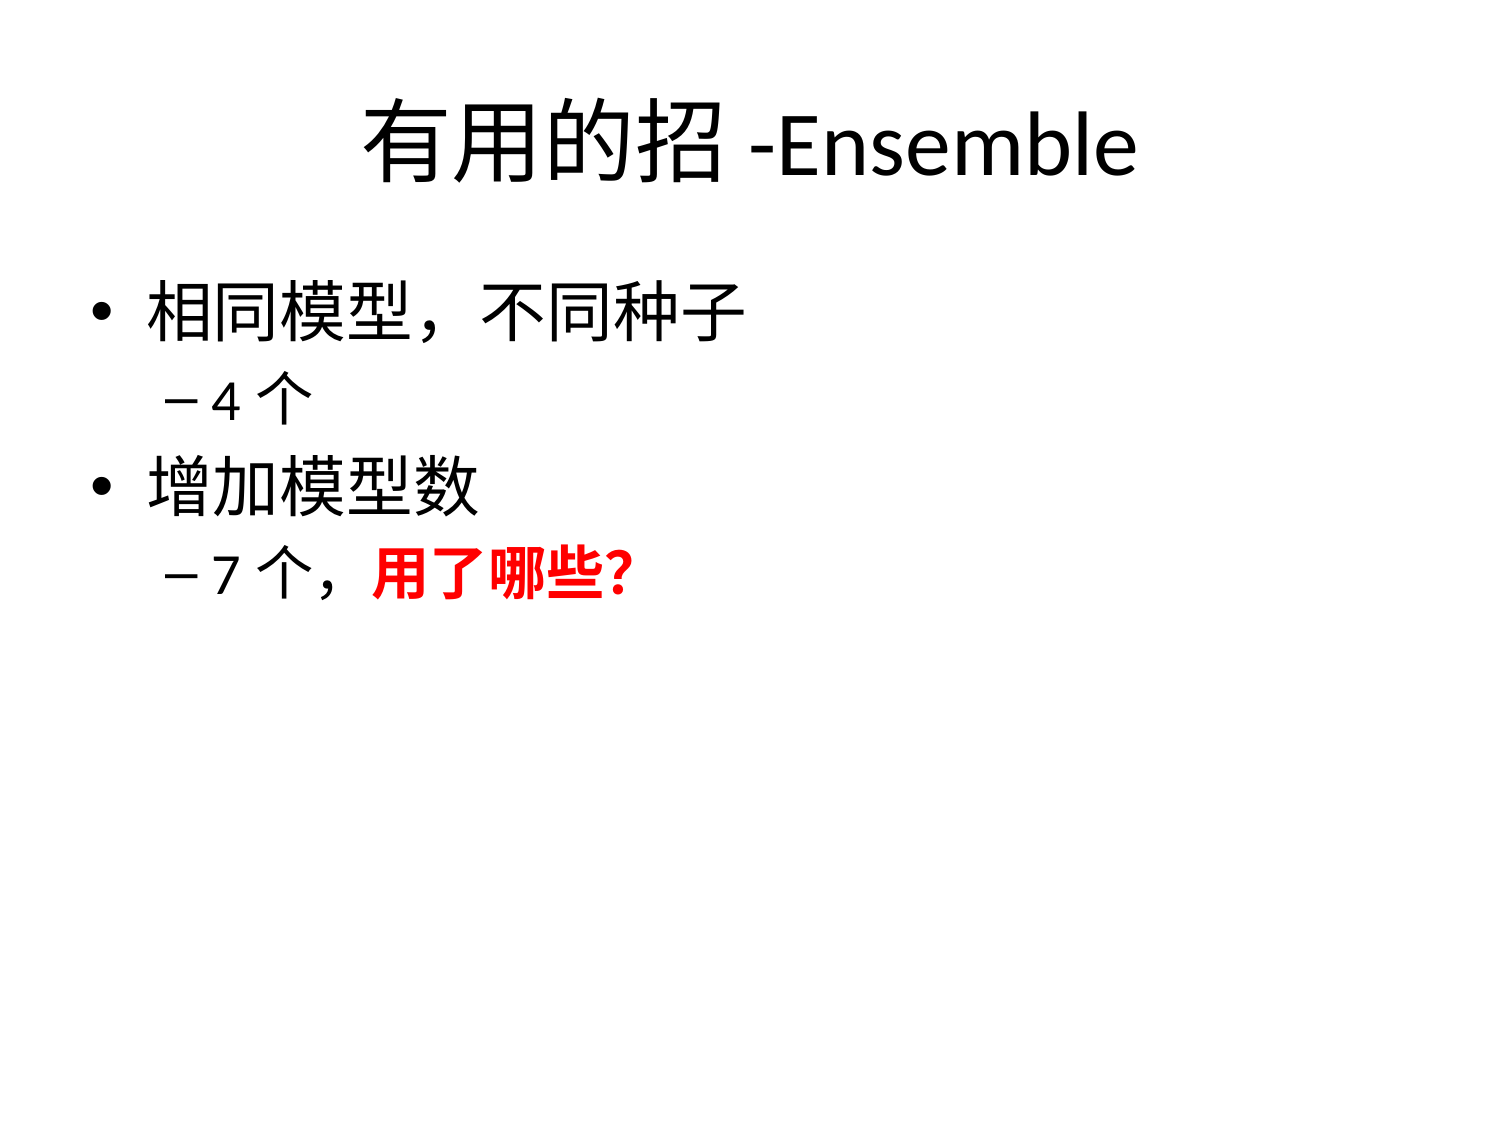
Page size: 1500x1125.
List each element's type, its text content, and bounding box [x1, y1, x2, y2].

list 相同模型，不同种子 4个 增加模型数 7个，用了哪些？ [75, 262, 1425, 1005]
title 有用的招-Ensemble [75, 45, 1425, 233]
